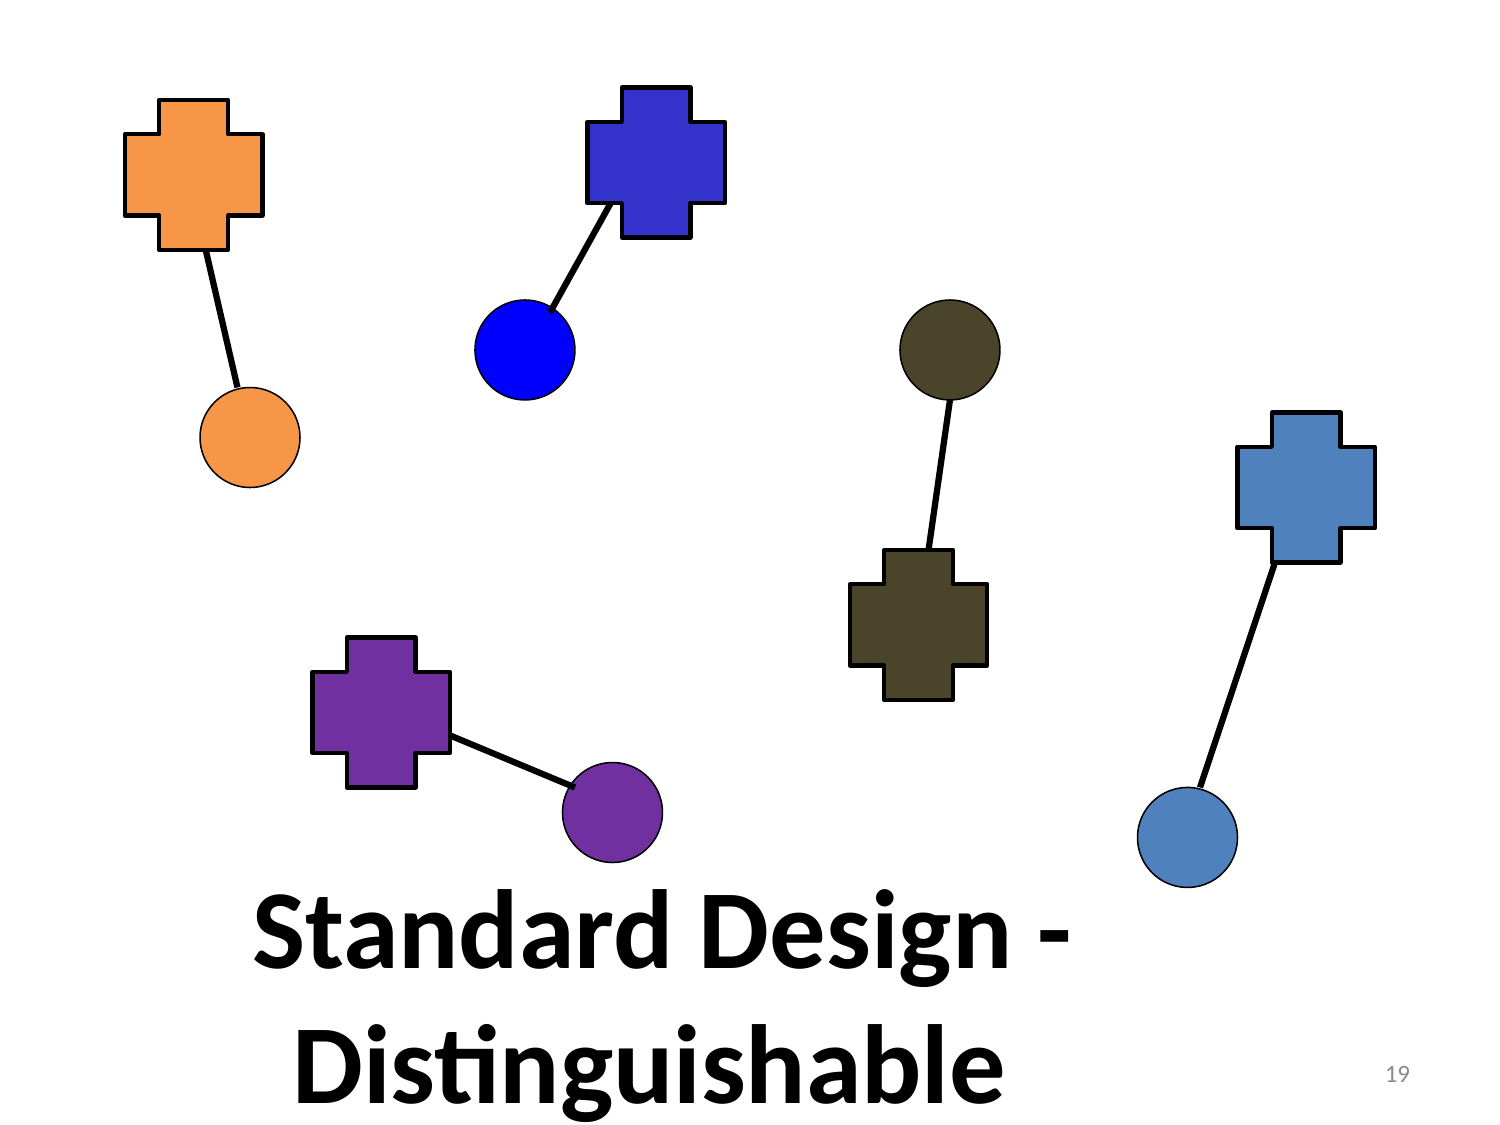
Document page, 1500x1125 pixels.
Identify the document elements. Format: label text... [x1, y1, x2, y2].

text_box [310, 635, 452, 790]
text_box [562, 762, 663, 863]
title Standard Design - Distinguishable [24, 897, 1300, 1086]
text_box [200, 387, 301, 488]
text_box [900, 299, 1000, 400]
text_box 19 [1074, 1042, 1425, 1103]
text_box [848, 548, 989, 702]
text_box [123, 98, 265, 252]
text_box [585, 85, 727, 240]
text_box [1235, 410, 1377, 565]
text_box [1137, 787, 1238, 888]
text_box [474, 299, 575, 400]
